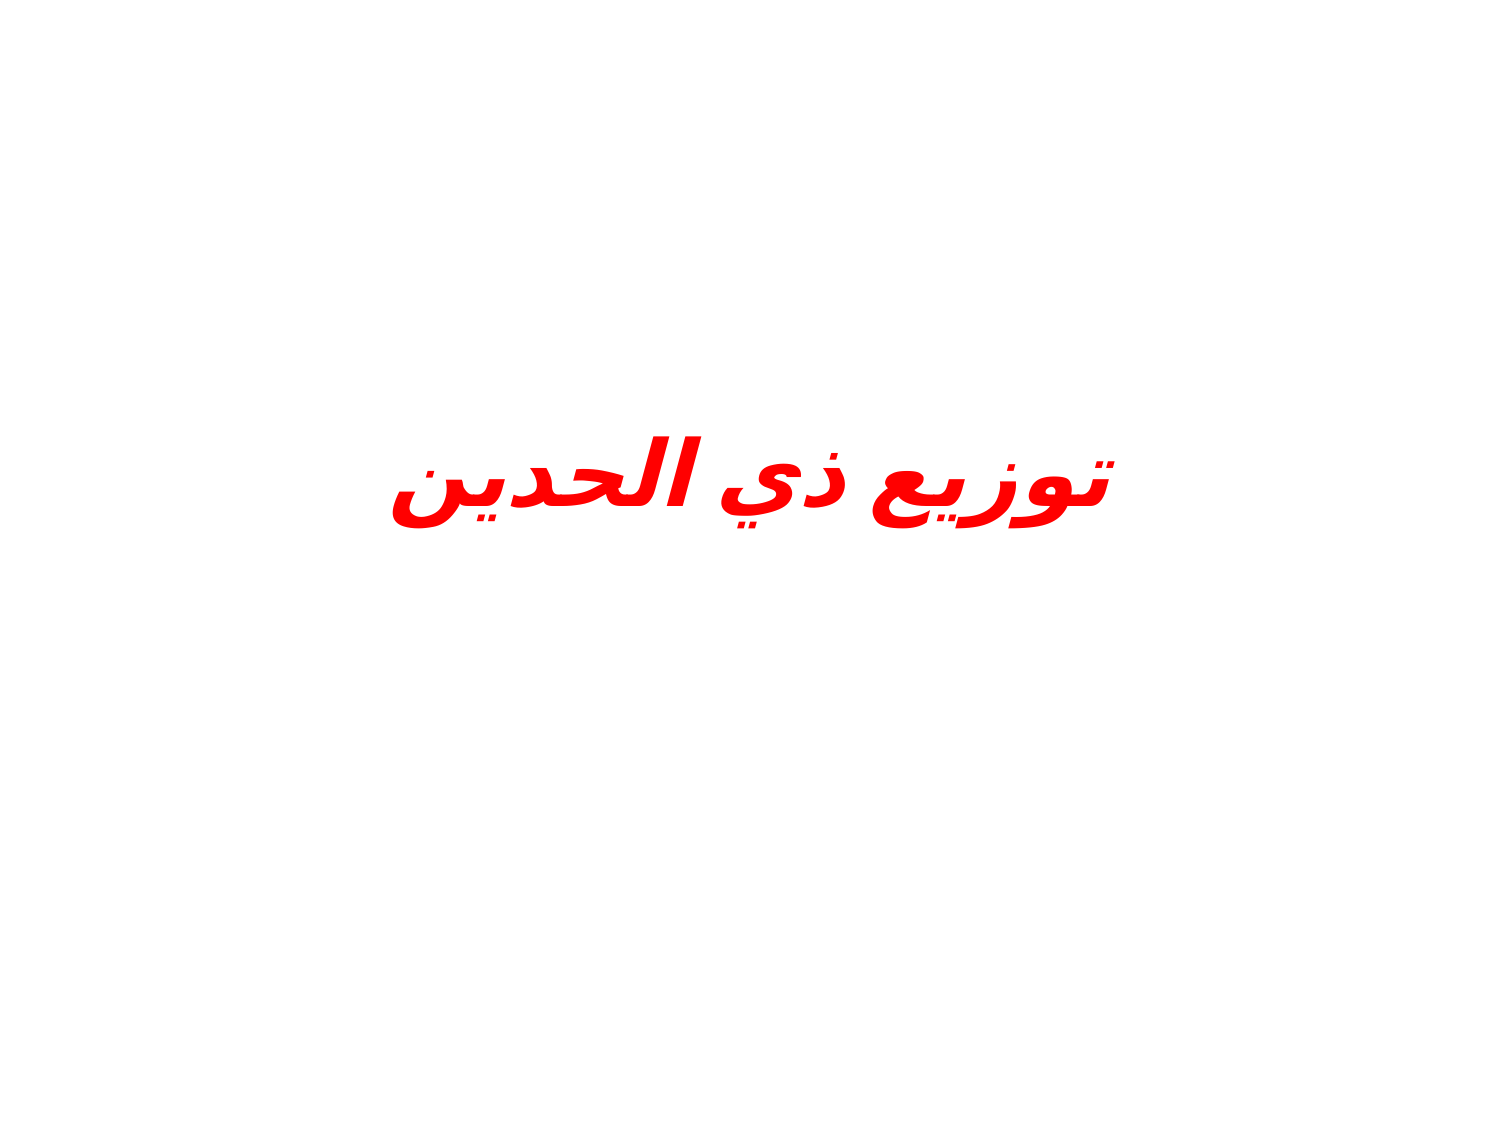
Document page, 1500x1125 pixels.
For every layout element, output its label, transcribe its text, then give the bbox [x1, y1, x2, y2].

title توزيع ذي الحدين [112, 349, 1388, 591]
